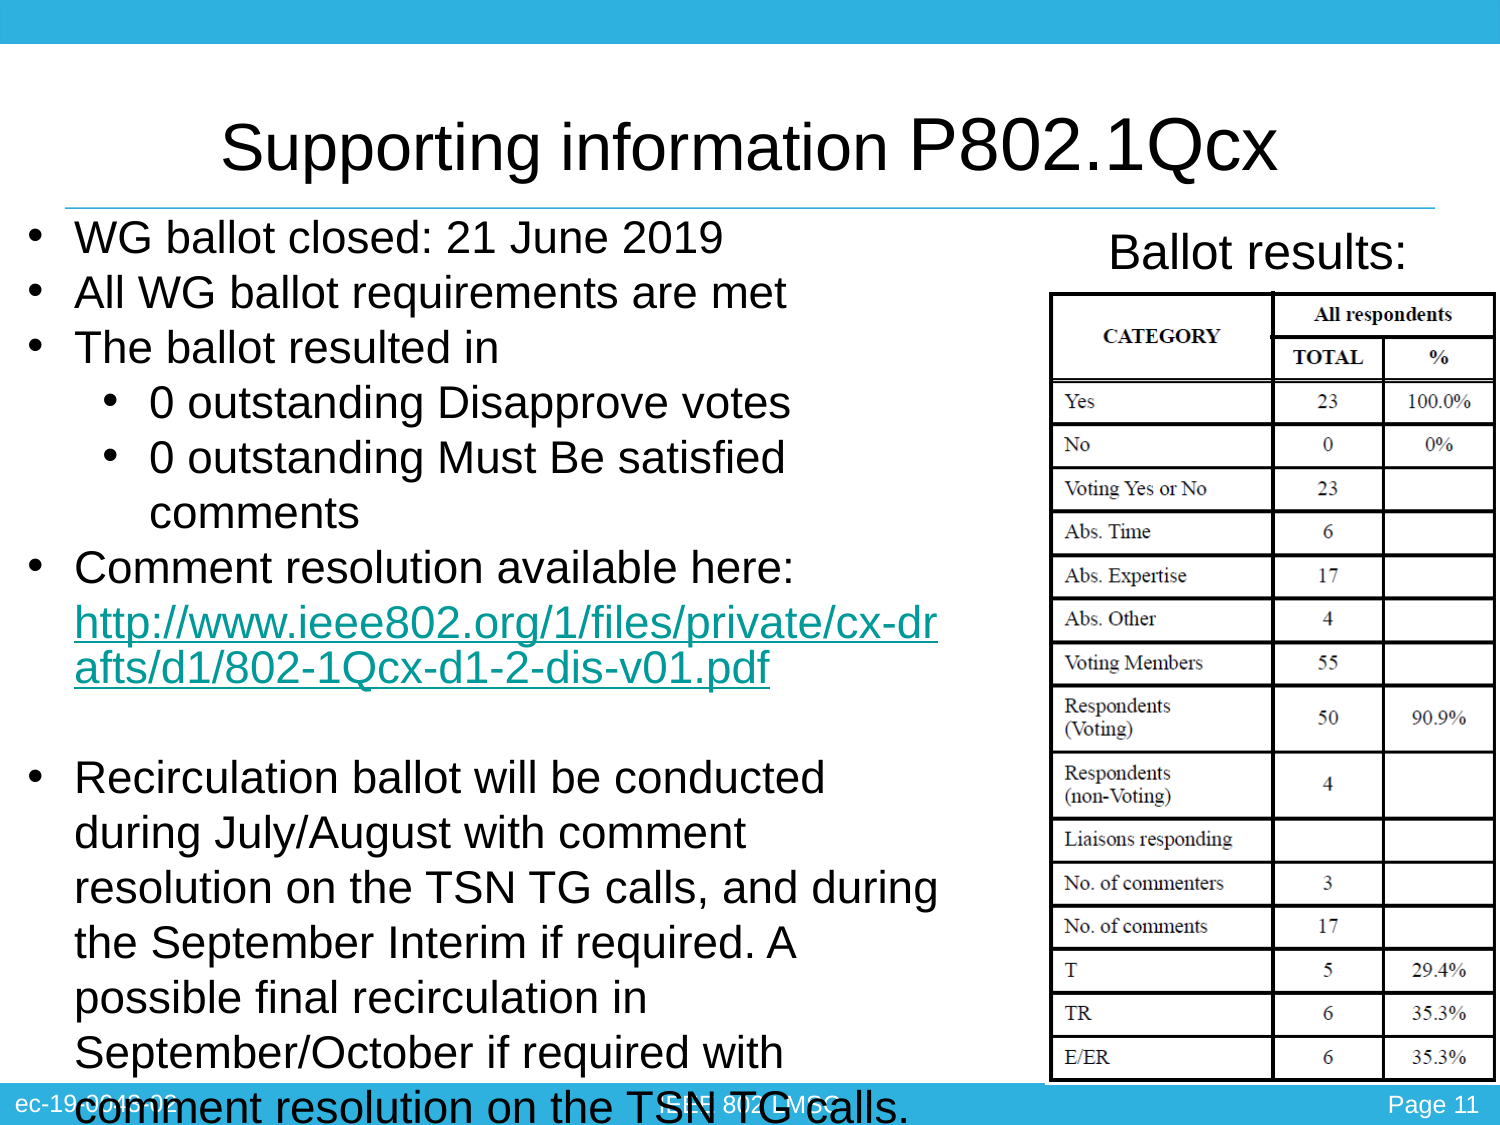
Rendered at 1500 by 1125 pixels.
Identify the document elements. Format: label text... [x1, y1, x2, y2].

picture [1044, 287, 1500, 1085]
text_box WG ballot closed: 21 June 2019 All WG ballot requirements are met The ballot resulted in 0 outstanding Disapprove votes 0 outstanding Must Be satisfied comments Comment resolution available here: http://www.ieee802.org/1/files/private/cx-drafts/d1/802-1Qcx-d1-2-dis-v01.pdf Recirculation ballot will be conducted during July/August with comment resolution on the TSN TG calls, and during the September Interim if required. A possible final recirculation in September/October if required with comment resolution on the TSN TG calls. [12, 199, 963, 1095]
text_box Ballot results: [1093, 211, 1423, 287]
title Supporting information P802.1Qcx [75, 75, 1425, 205]
